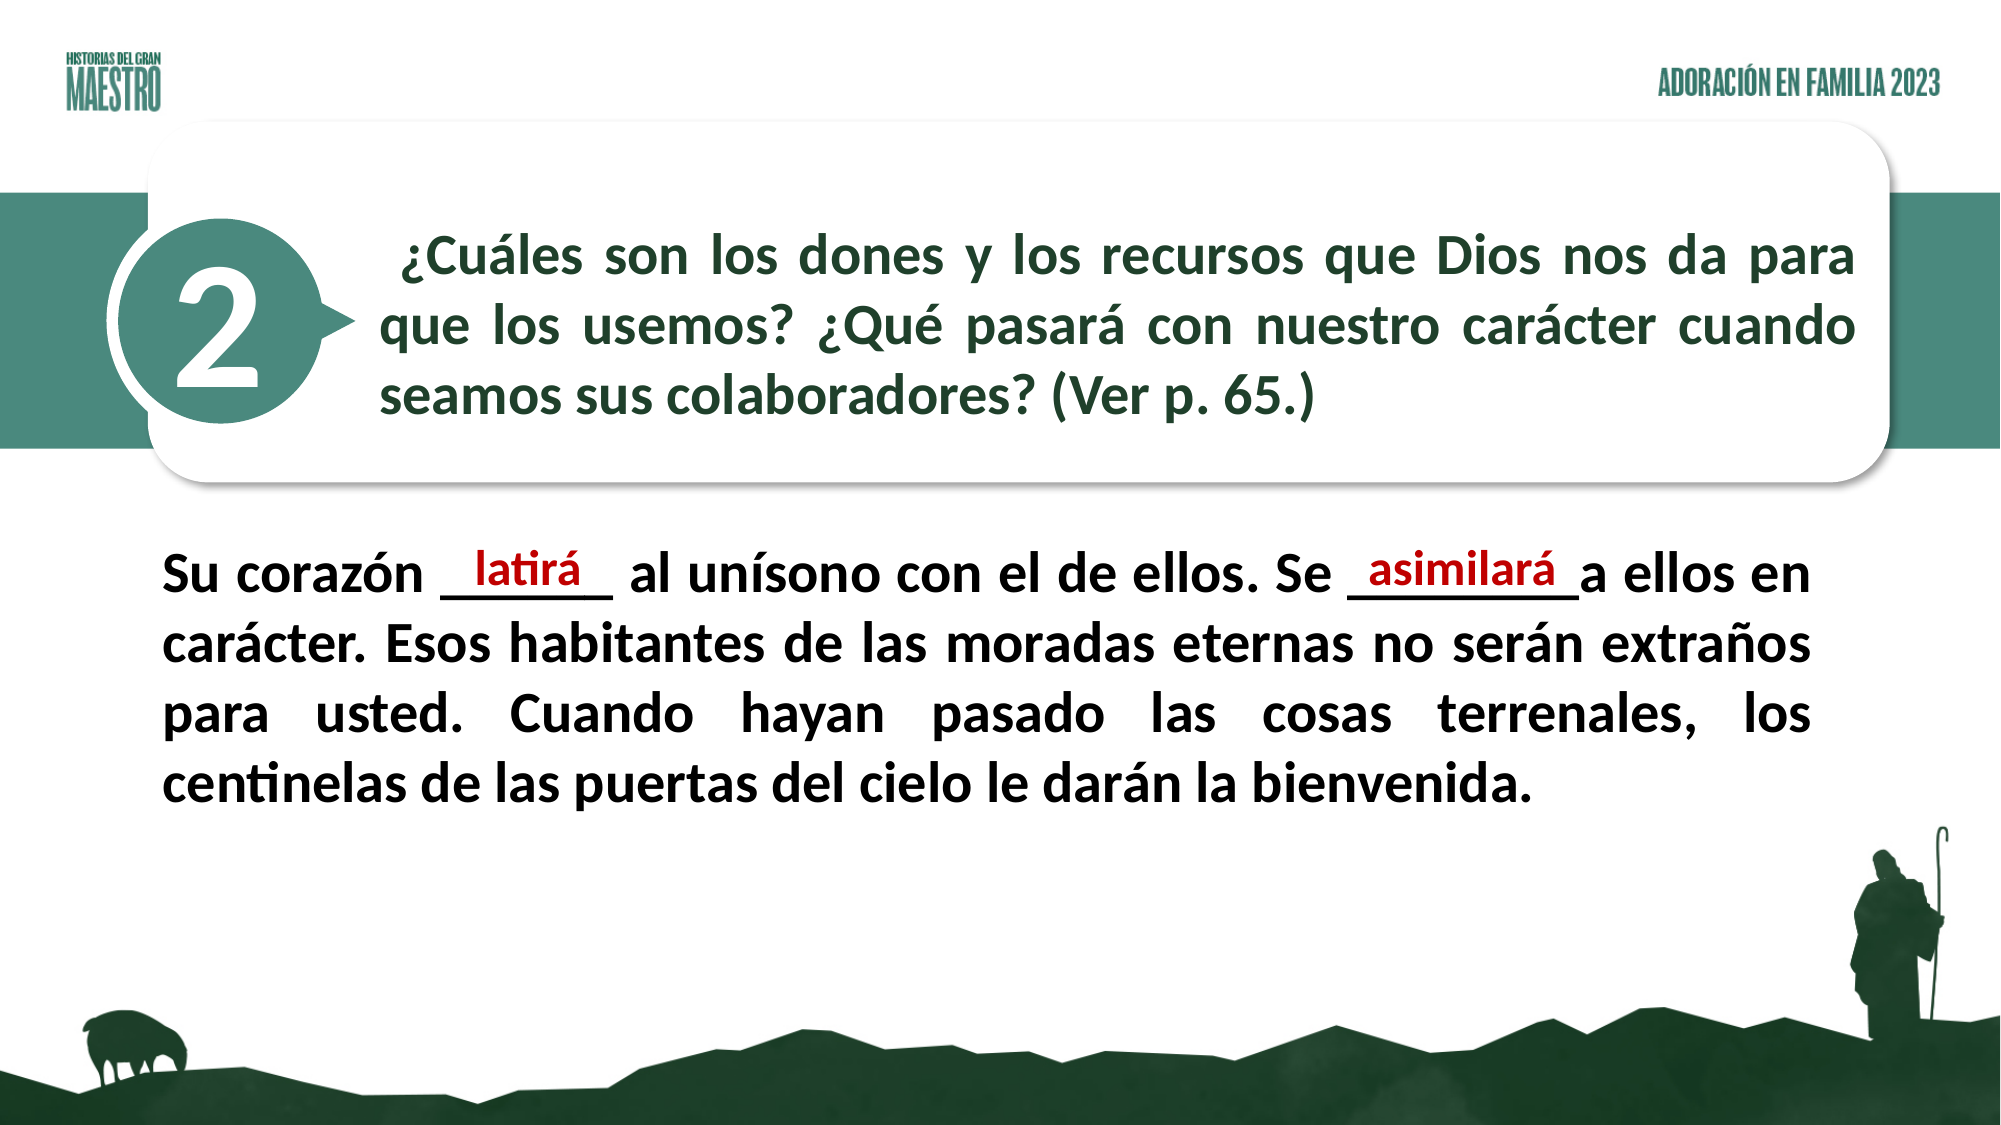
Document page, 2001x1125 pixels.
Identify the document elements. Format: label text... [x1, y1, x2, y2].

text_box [0, 121, 2000, 483]
text_box Su corazón ______ al unísono con el de ellos. Se ________a ellos en carácter. Esos habitantes de las moradas eternas no serán extraños para usted. Cuando hayan pasado las cosas terrenales, los centinelas de las puertas del cielo le darán la bienvenida. [147, 526, 1828, 821]
text_box latirá [459, 528, 619, 603]
picture [0, 0, 2001, 1125]
text_box asimilará [1353, 528, 1624, 603]
